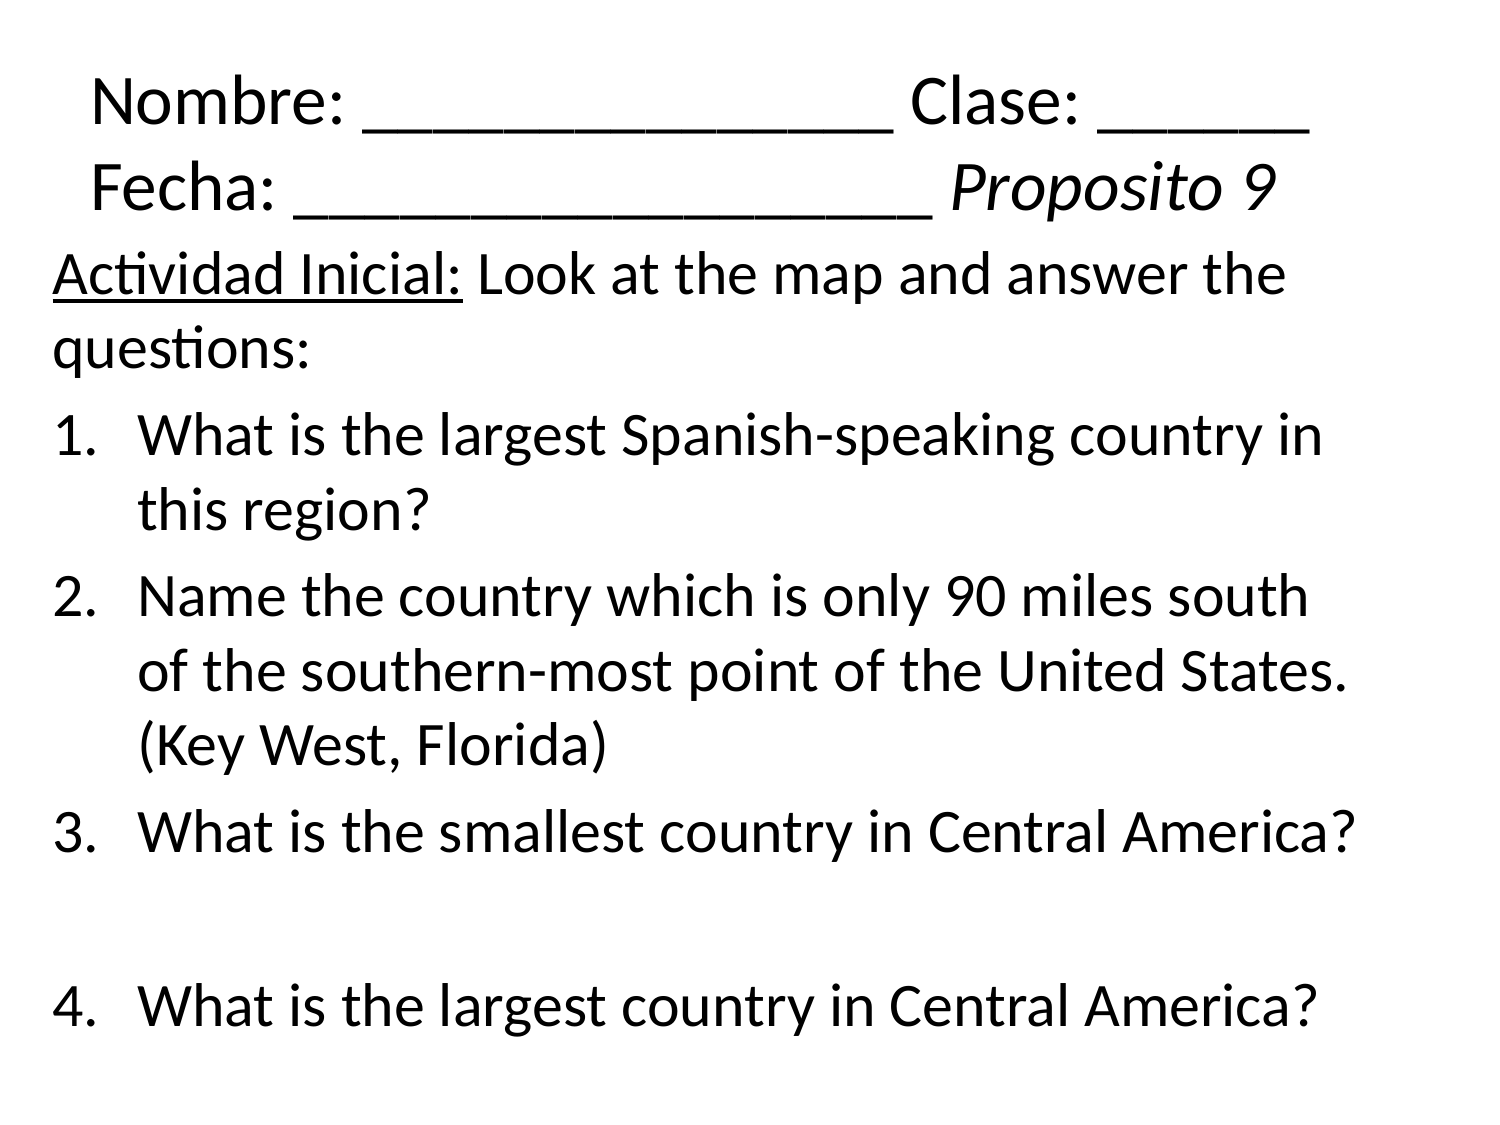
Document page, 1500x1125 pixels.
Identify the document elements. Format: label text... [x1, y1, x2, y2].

list Actividad Inicial: Look at the map and answer the questions: What is the largest Spanish-speaking country in this region? Name the country which is only 90 miles south of the southern-most point of the United States. (Key West, Florida) What is the smallest country in Central America? What is the largest country in Central America? [37, 224, 1388, 1088]
title Nombre: _______________ Clase: ______ Fecha: __________________ Proposito 9 [75, 45, 1425, 233]
